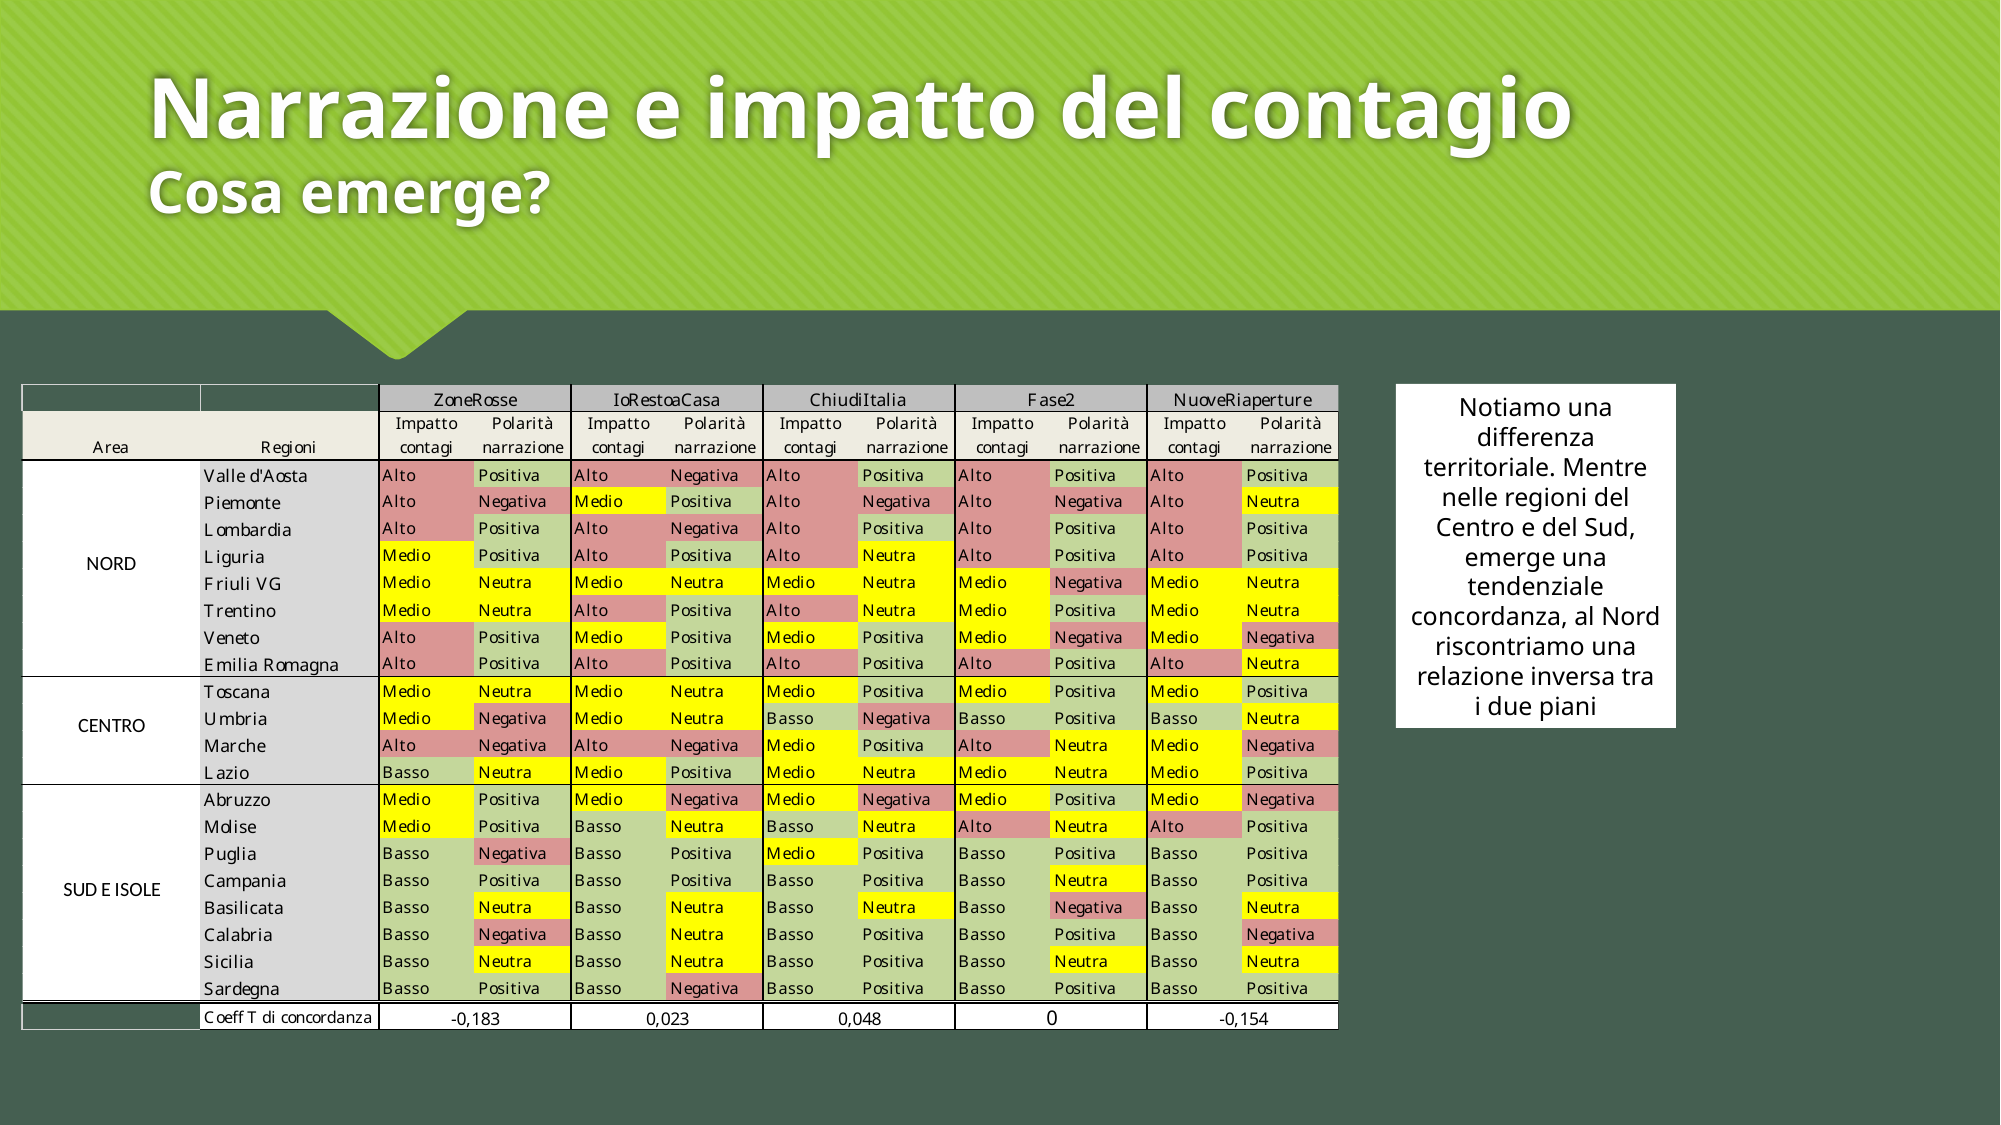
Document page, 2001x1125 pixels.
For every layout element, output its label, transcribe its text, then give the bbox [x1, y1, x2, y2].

title Narrazione e impatto del contagio Cosa emerge? [132, 73, 1868, 233]
text_box Notiamo una differenza territoriale. Mentre nelle regioni del Centro e del Sud, emerge una tendenziale concordanza, al Nord riscontriamo una relazione inversa tra i due piani [1395, 383, 1676, 728]
picture [21, 383, 1340, 1032]
